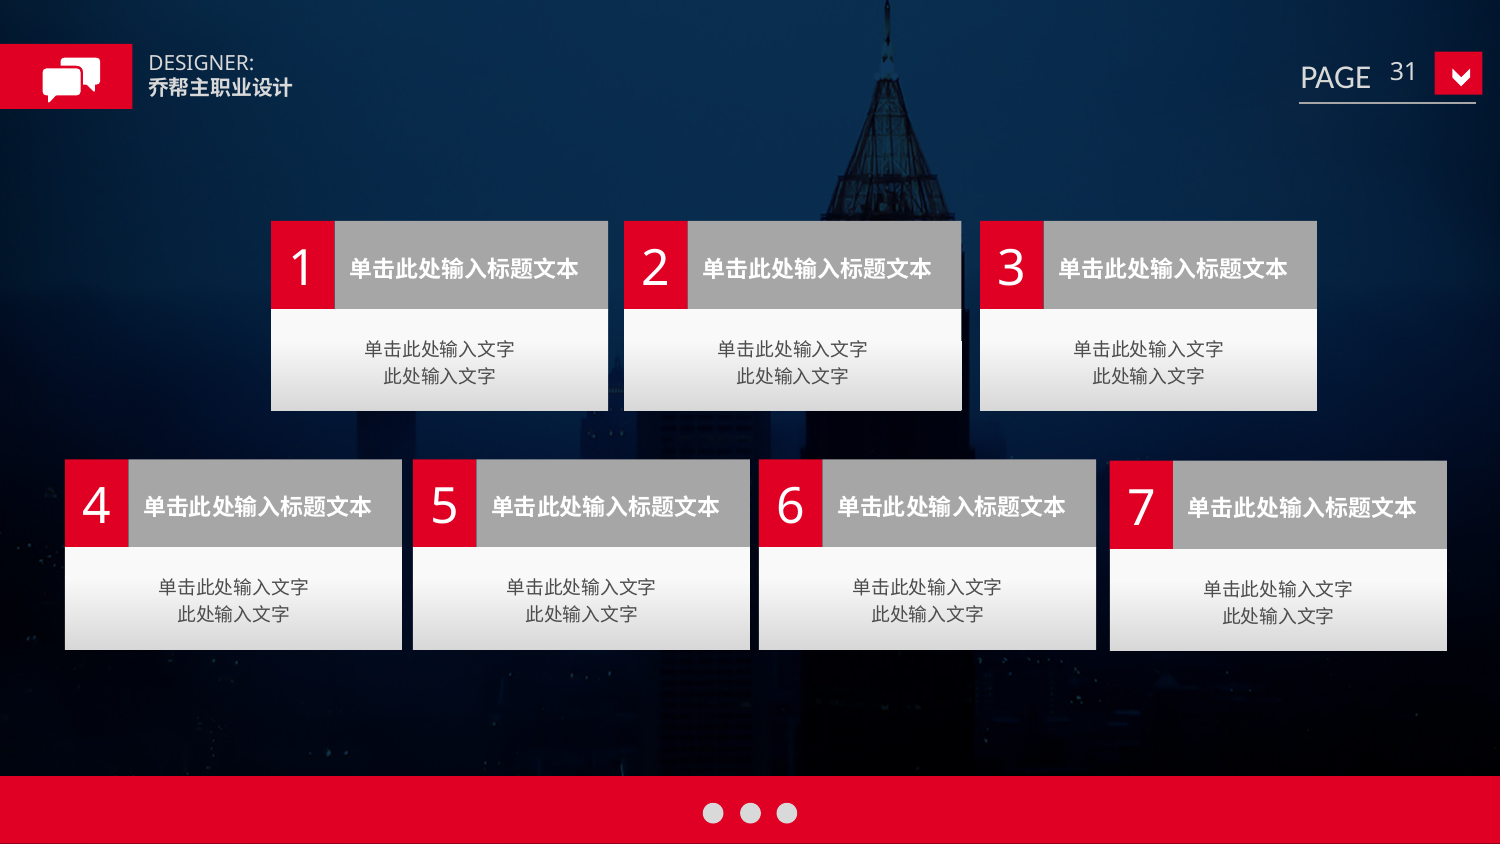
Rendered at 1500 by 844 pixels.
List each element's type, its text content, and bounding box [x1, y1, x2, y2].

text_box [270, 220, 609, 412]
slide_number 31 [1373, 50, 1435, 96]
text_box DESIGNER: 乔帮主职业设计 [133, 41, 309, 107]
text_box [979, 220, 1318, 412]
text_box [64, 459, 403, 650]
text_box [412, 459, 751, 650]
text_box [758, 459, 1097, 650]
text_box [623, 220, 962, 412]
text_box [1109, 460, 1448, 651]
picture [0, 0, 1500, 776]
